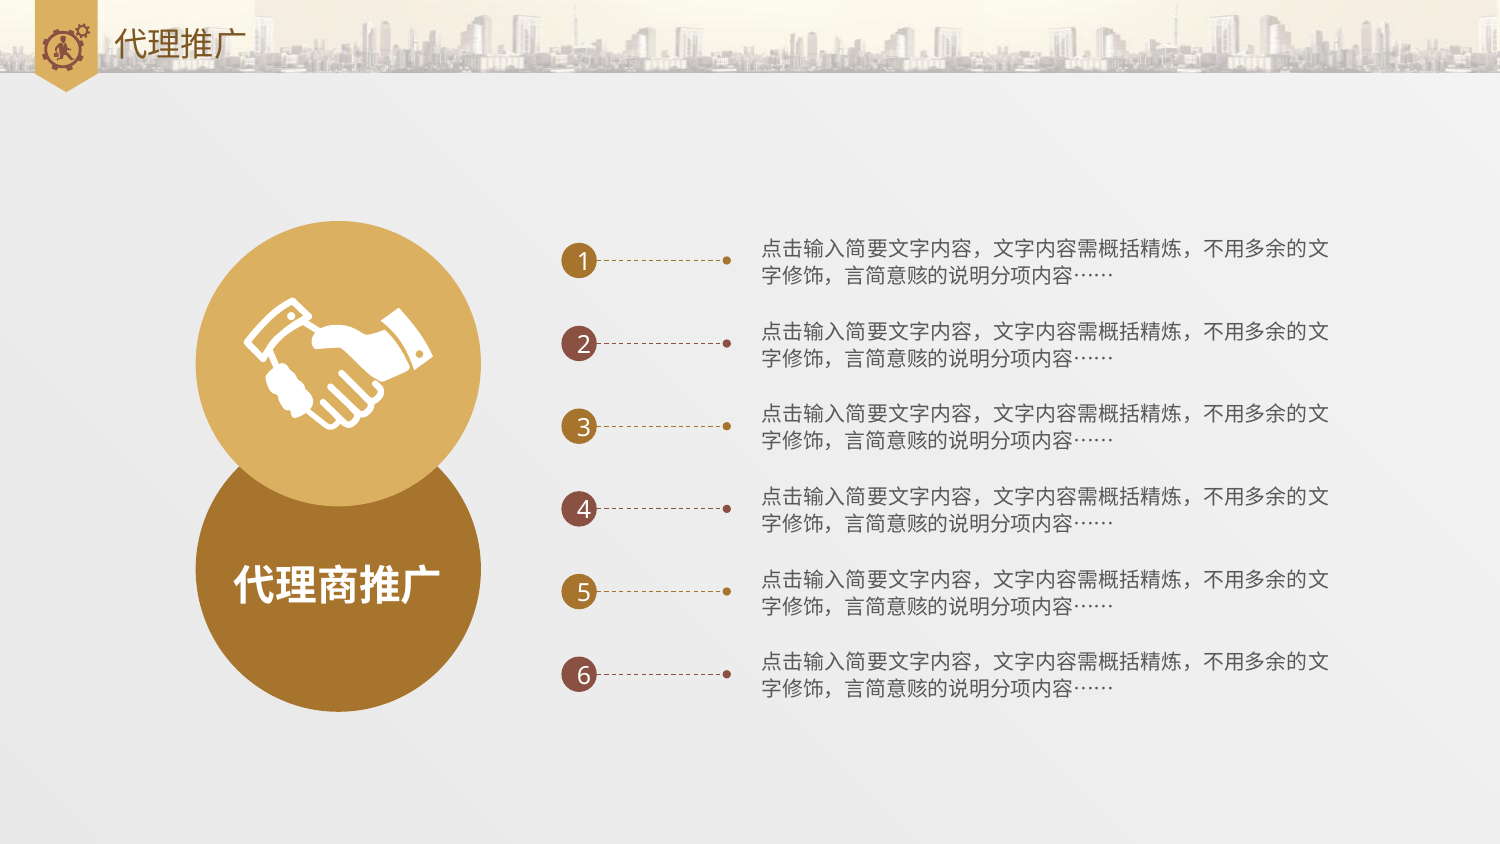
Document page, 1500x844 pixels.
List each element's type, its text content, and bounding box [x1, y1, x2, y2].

text_box 5 [559, 571, 599, 612]
text_box 点击输入简要文字内容，文字内容需概括精炼，不用多余的文字修饰，言简意赅的说明分项内容…… [761, 481, 1329, 536]
text_box [243, 297, 410, 430]
picture [0, 0, 34, 73]
text_box 点击输入简要文字内容，文字内容需概括精炼，不用多余的文字修饰，言简意赅的说明分项内容…… [761, 398, 1329, 454]
text_box 3 [559, 406, 599, 446]
text_box [193, 218, 484, 509]
title 代理推广 [99, 20, 550, 66]
text_box [41, 23, 91, 72]
text_box 6 [559, 654, 599, 695]
text_box [380, 307, 433, 371]
text_box 点击输入简要文字内容，文字内容需概括精炼，不用多余的文字修饰，言简意赅的说明分项内容…… [761, 564, 1329, 619]
text_box 4 [559, 489, 599, 529]
text_box 1 [559, 240, 599, 281]
text_box 代理商推广 [223, 558, 454, 609]
text_box 点击输入简要文字内容，文字内容需概括精炼，不用多余的文字修饰，言简意赅的说明分项内容…… [761, 233, 1329, 288]
text_box 点击输入简要文字内容，文字内容需概括精炼，不用多余的文字修饰，言简意赅的说明分项内容…… [761, 646, 1329, 702]
picture [98, 0, 1500, 73]
text_box [193, 467, 484, 714]
text_box 2 [559, 323, 599, 364]
text_box 点击输入简要文字内容，文字内容需概括精炼，不用多余的文字修饰，言简意赅的说明分项内容…… [761, 316, 1329, 371]
